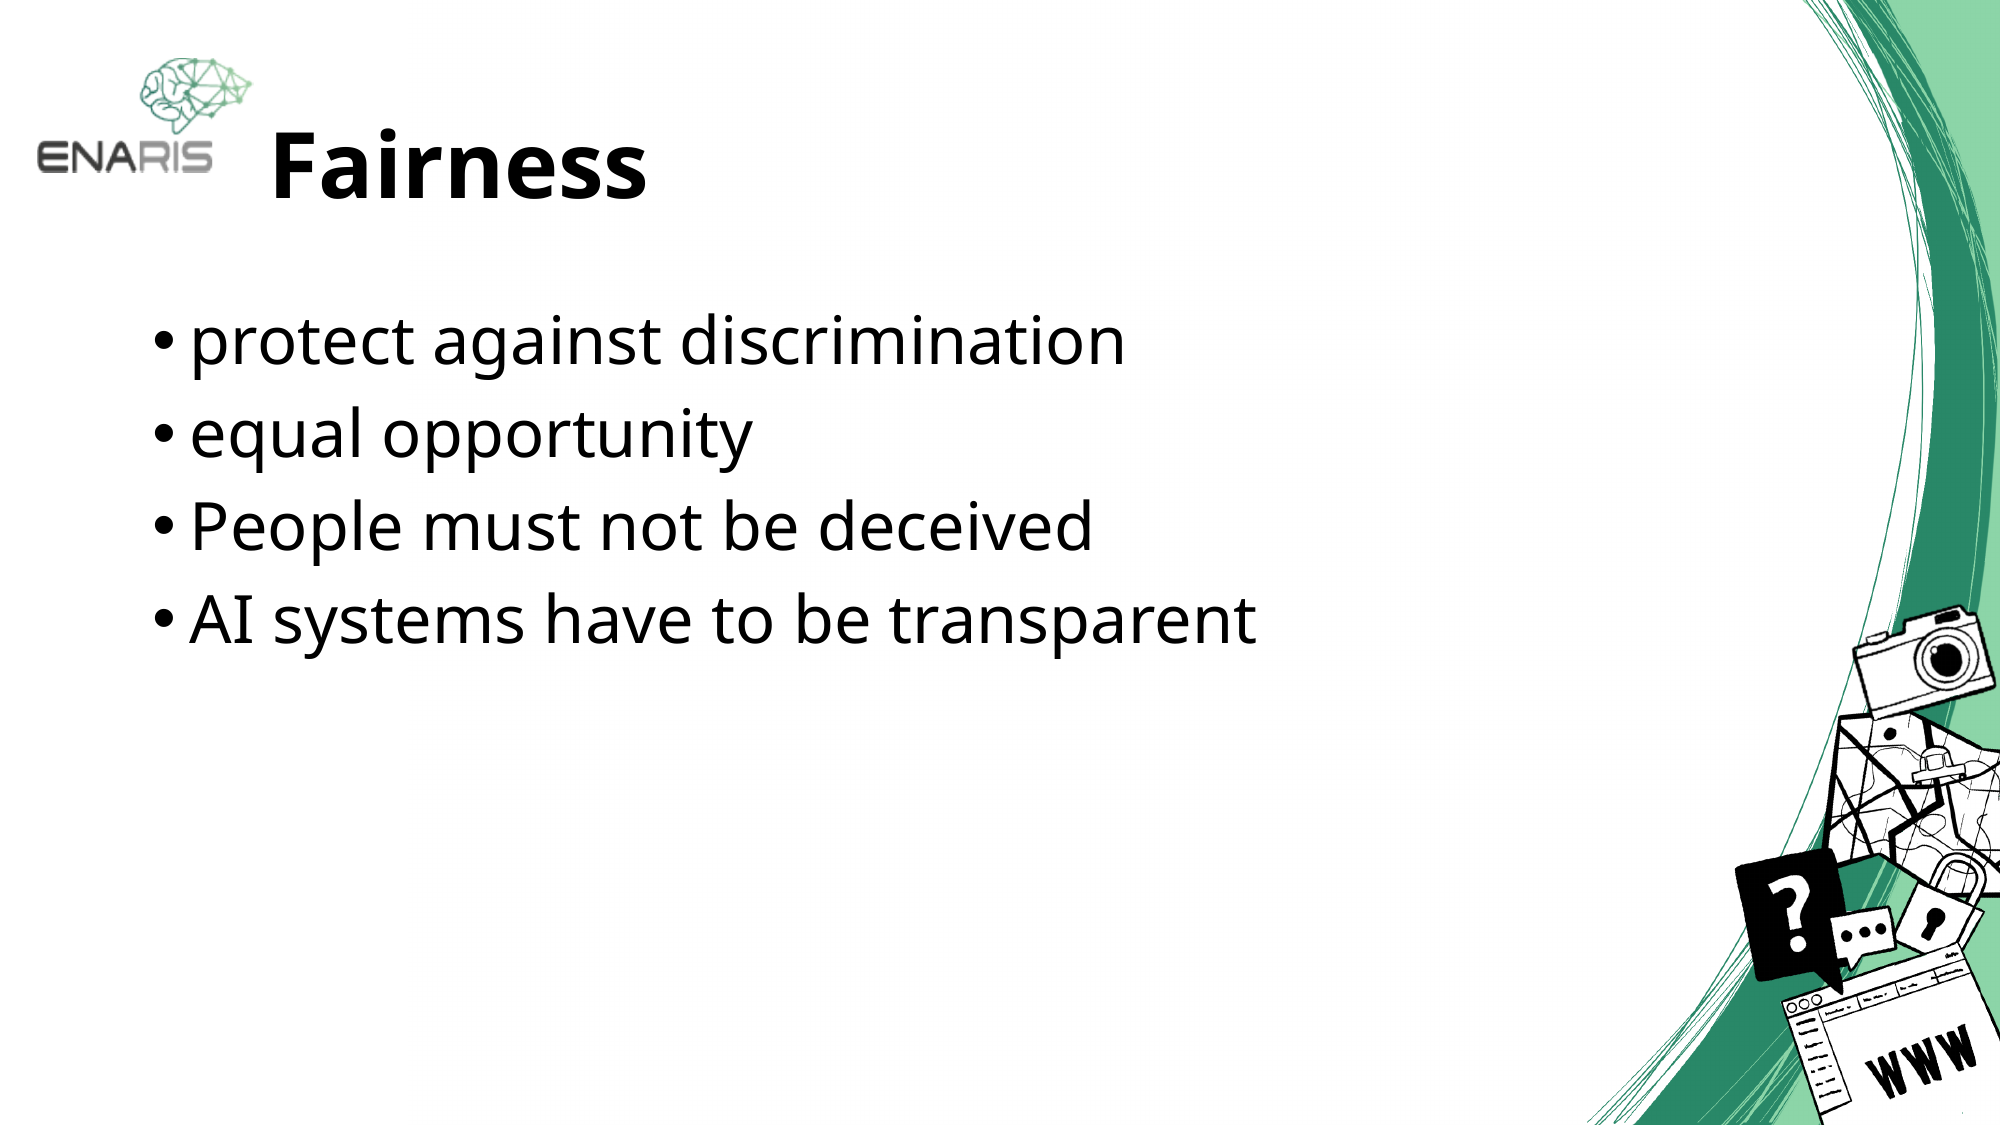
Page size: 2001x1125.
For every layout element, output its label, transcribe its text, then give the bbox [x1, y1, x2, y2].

title Fairness [253, 59, 1863, 278]
picture [408, 0, 2000, 1125]
picture [37, 58, 254, 173]
list protect against discrimination equal opportunity People must not be deceived AI systems have to be transparent [137, 299, 1728, 1014]
